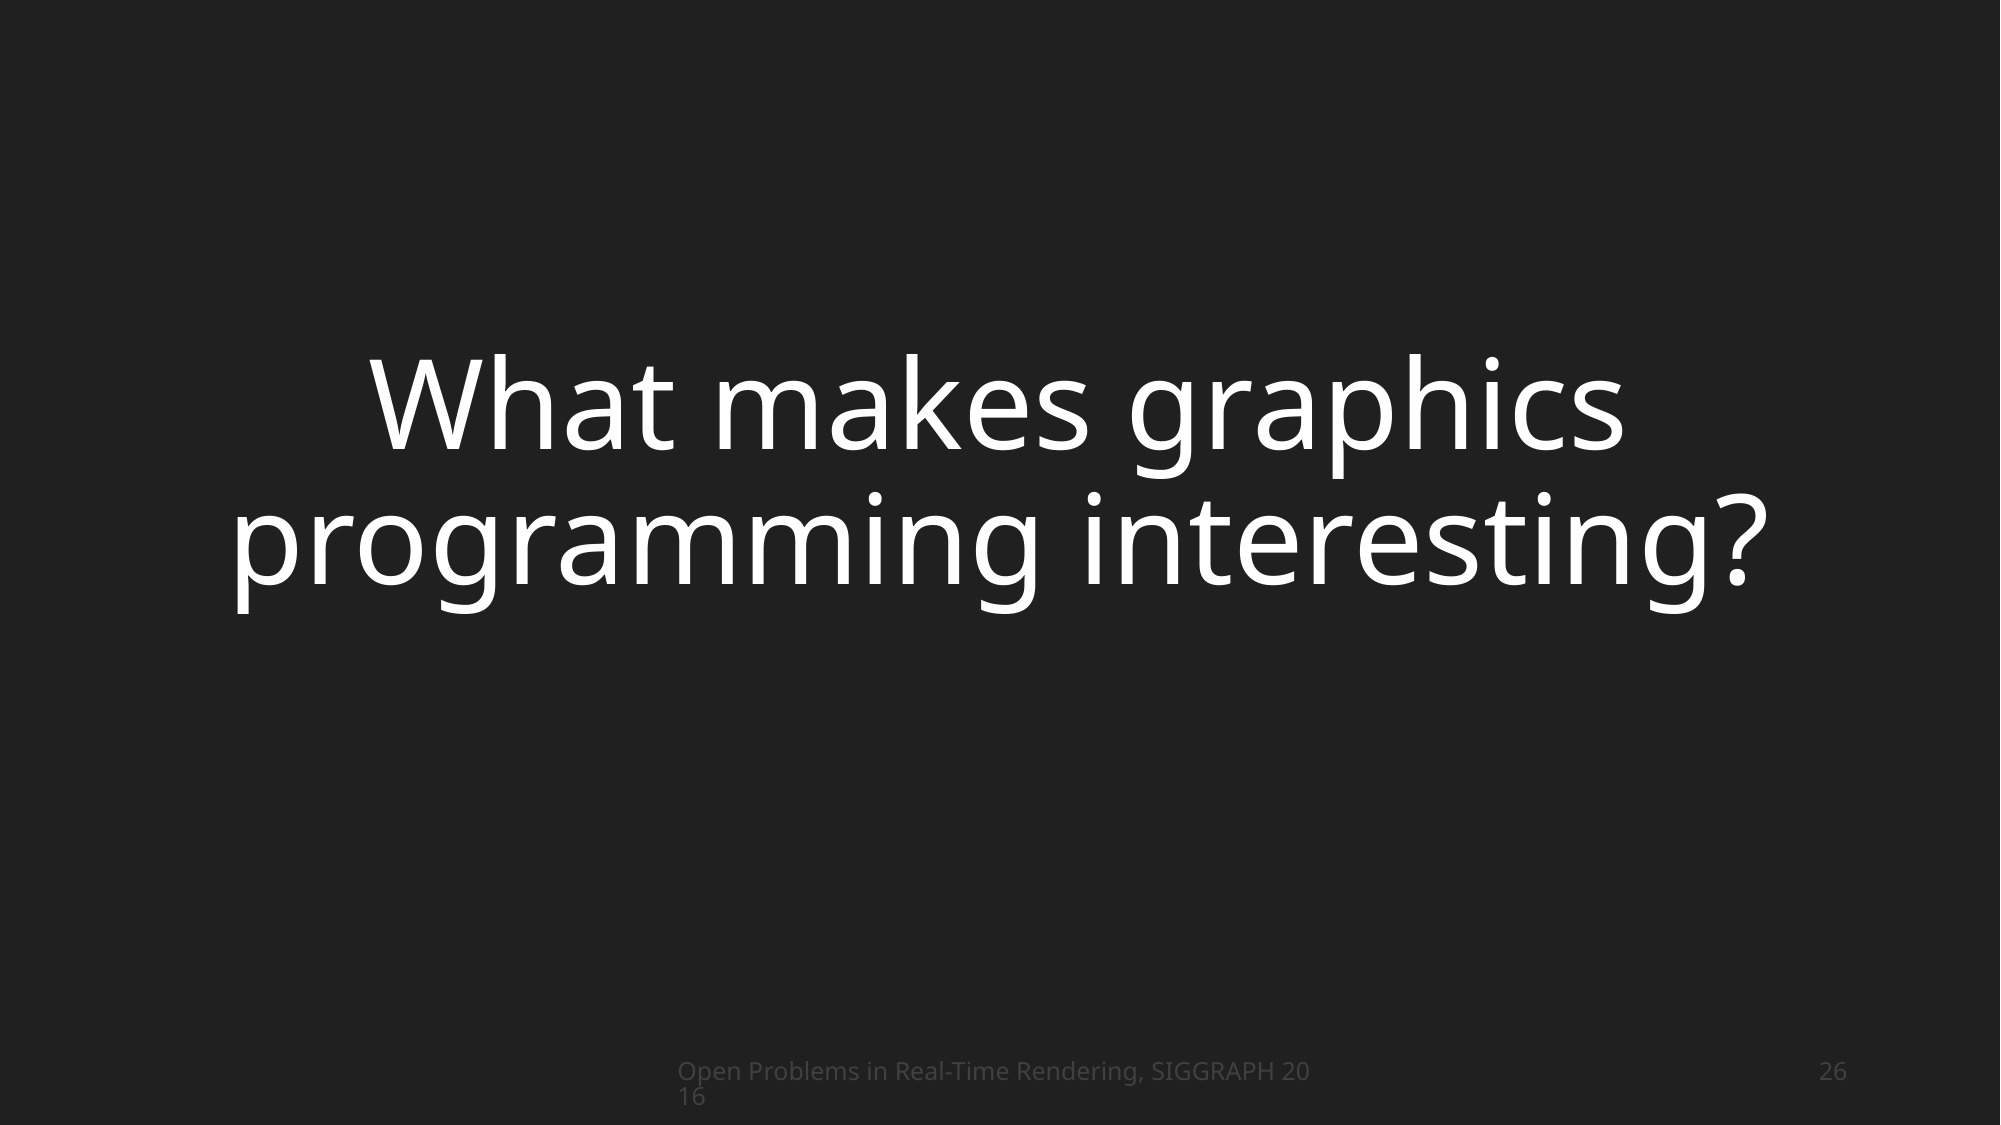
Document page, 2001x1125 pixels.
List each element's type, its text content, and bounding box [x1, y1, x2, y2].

footer Open Problems in Real-Time Rendering, SIGGRAPH 2016 [662, 1042, 1338, 1103]
slide_number 26 [1412, 1042, 1863, 1103]
title What makes graphics programming interesting? [136, 151, 1862, 620]
